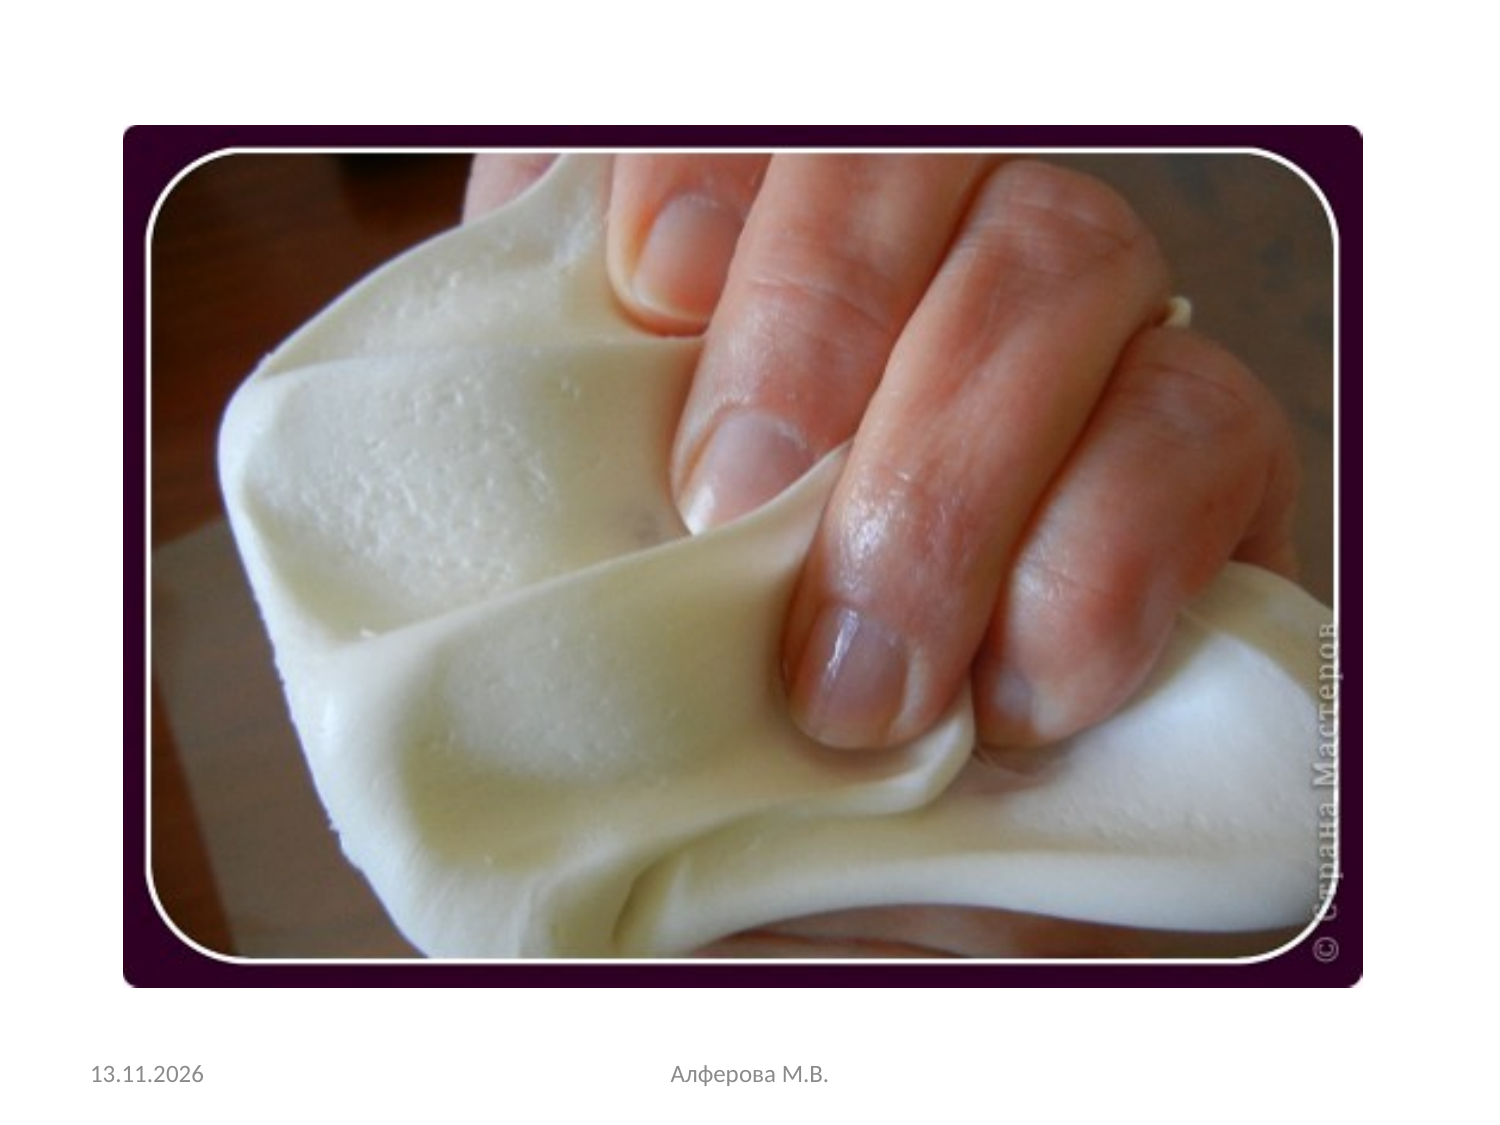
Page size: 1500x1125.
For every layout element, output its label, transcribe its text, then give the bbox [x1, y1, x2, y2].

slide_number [75, 1042, 425, 1103]
picture [123, 125, 1363, 988]
footer Алферова М.В. [512, 1042, 988, 1103]
